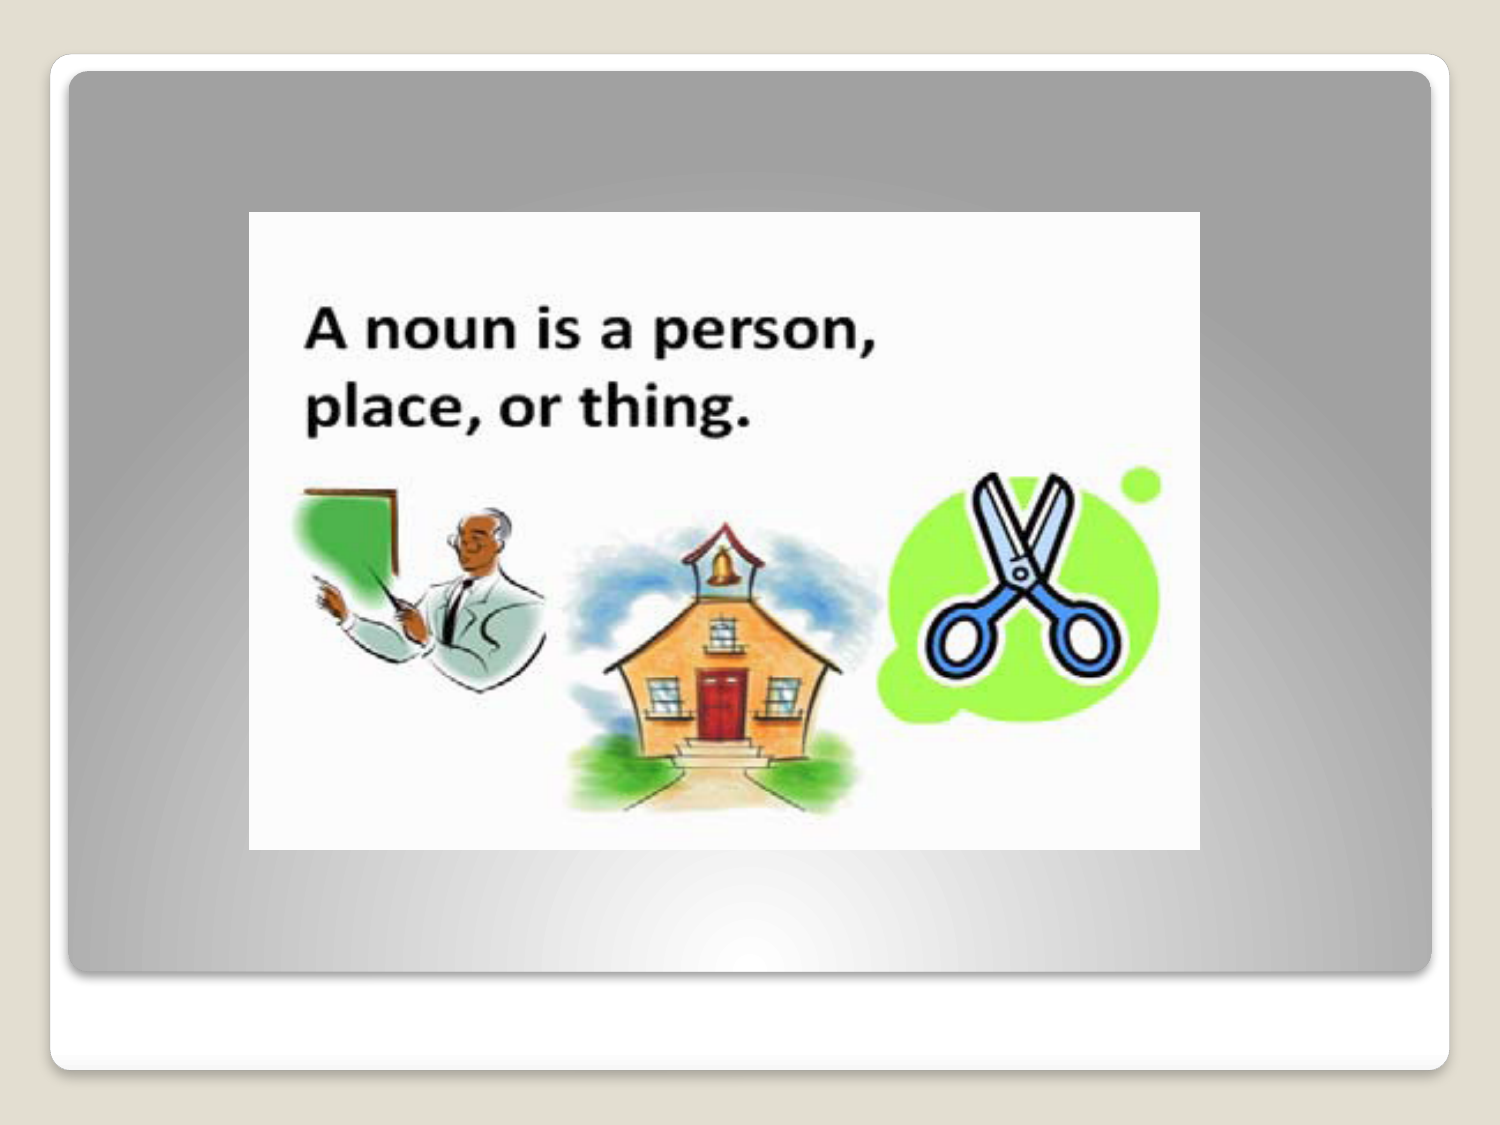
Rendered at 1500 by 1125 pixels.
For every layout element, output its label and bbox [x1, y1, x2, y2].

picture [249, 212, 1201, 851]
